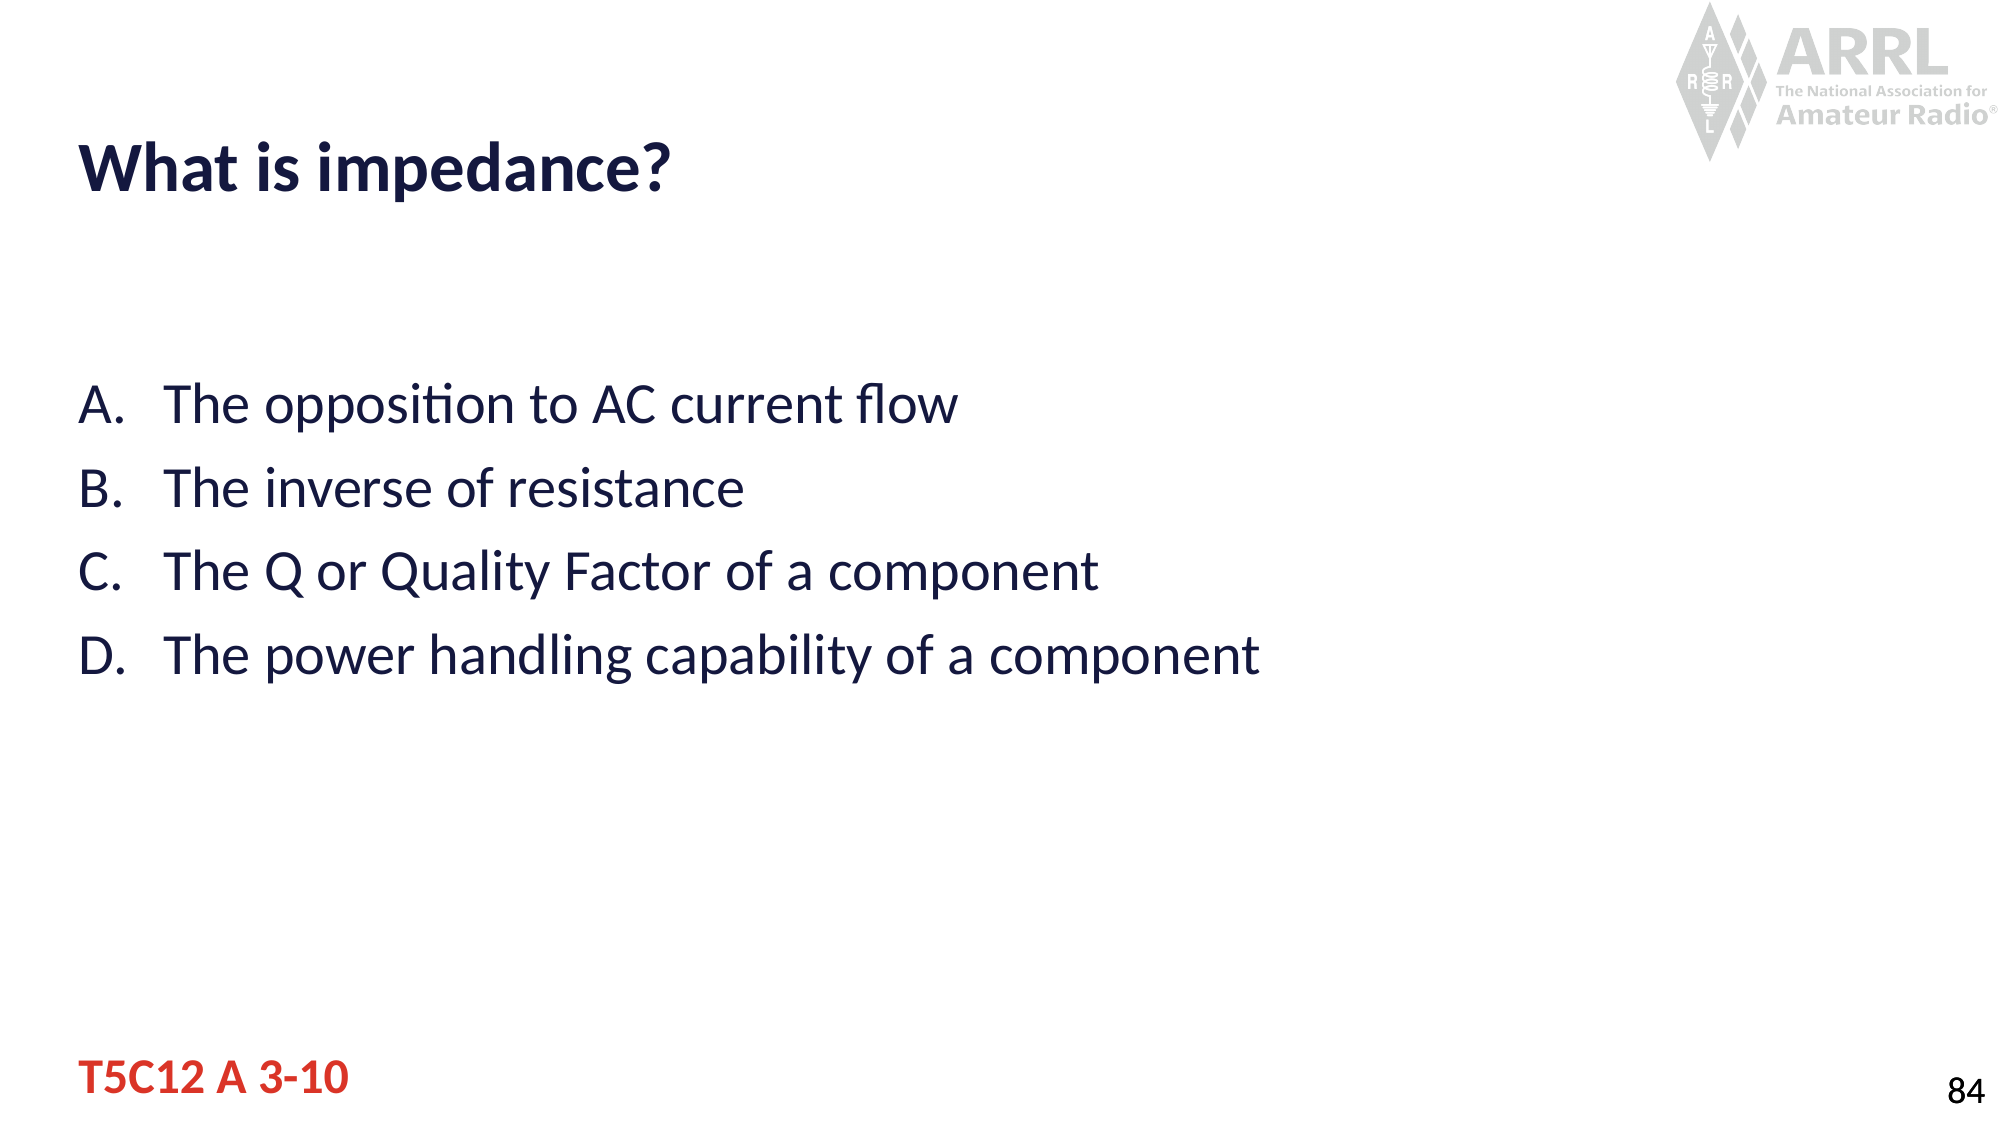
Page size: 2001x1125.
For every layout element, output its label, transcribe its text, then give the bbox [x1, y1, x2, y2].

title What is impedance? [63, 59, 1863, 278]
list The opposition to AC current flow The inverse of resistance The Q or Quality Factor of a component The power handling capability of a component [63, 365, 1863, 989]
text_box T5C12 A 3-10 [63, 1036, 921, 1112]
picture [1674, 0, 2000, 164]
